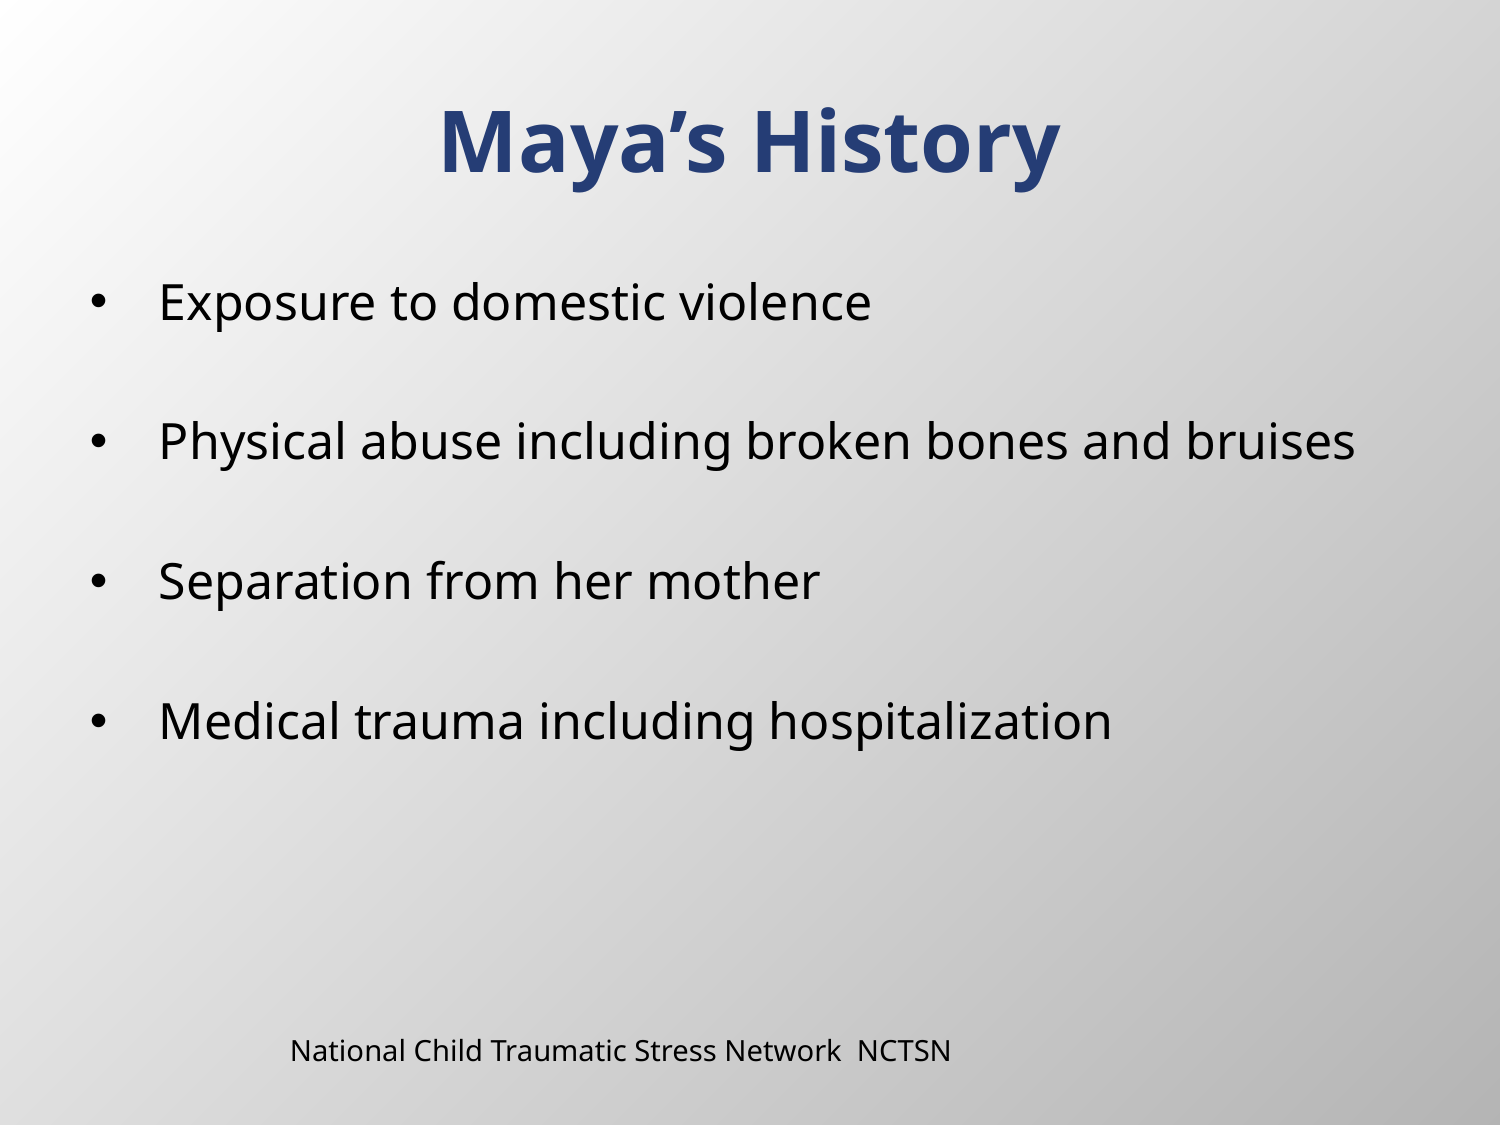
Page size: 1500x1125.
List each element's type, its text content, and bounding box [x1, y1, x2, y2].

text_box National Child Traumatic Stress Network NCTSN [274, 1024, 1100, 1075]
list Exposure to domestic violence Physical abuse including broken bones and bruises Separation from her mother Medical trauma including hospitalization [75, 262, 1425, 1035]
title Maya’s History [75, 45, 1425, 233]
